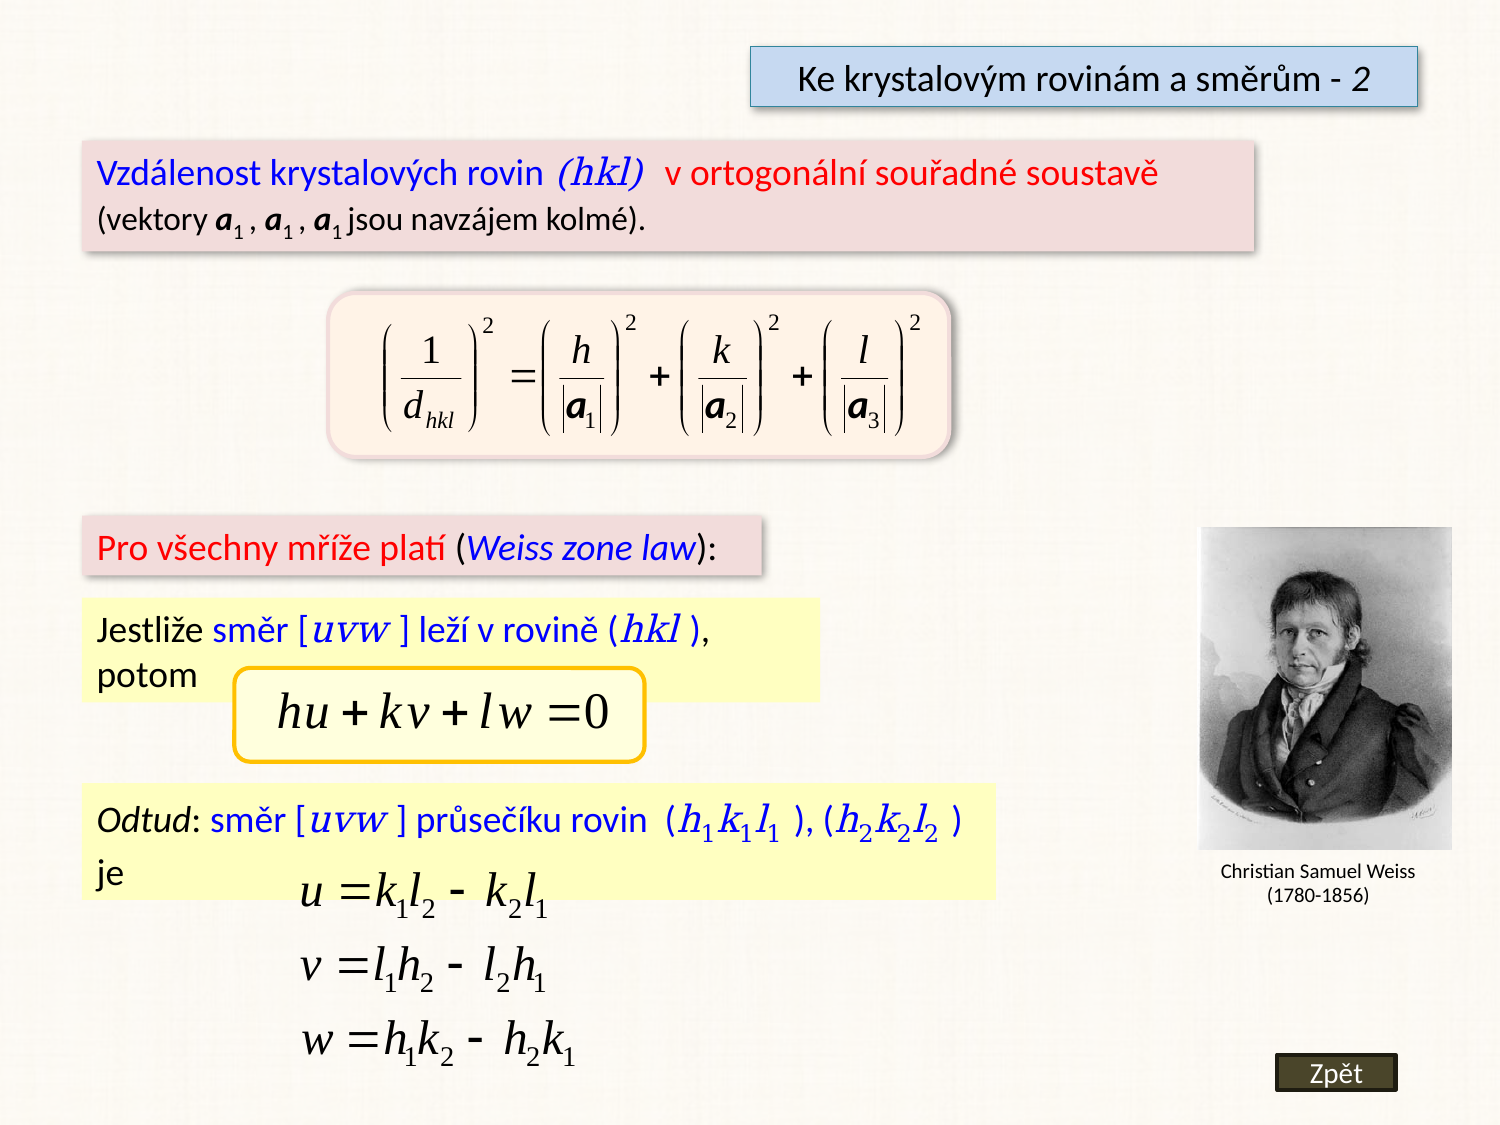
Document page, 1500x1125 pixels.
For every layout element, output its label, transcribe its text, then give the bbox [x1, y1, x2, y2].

text_box Zpět [1275, 1053, 1398, 1092]
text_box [81, 597, 821, 762]
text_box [1183, 527, 1454, 916]
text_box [81, 140, 1255, 458]
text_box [81, 782, 997, 1079]
text_box Pro všechny mříže platí (Weiss zone law): [82, 515, 762, 576]
text_box Ke krystalovým rovinám a směrům - 2 [750, 46, 1418, 107]
